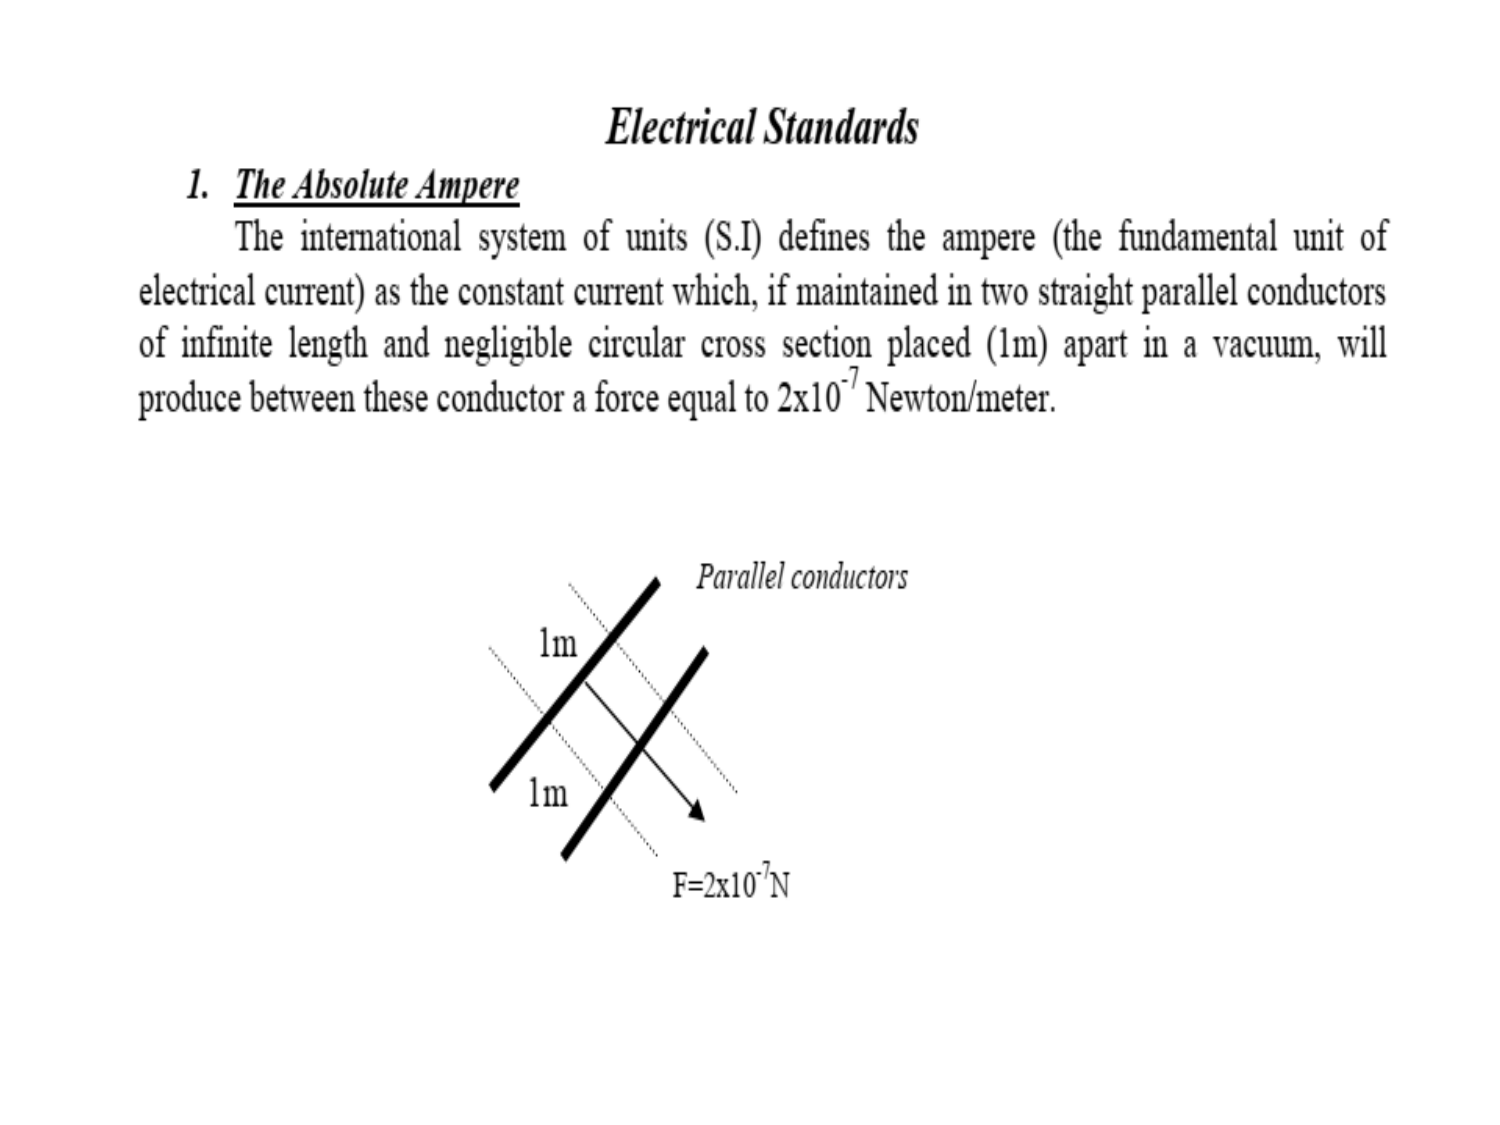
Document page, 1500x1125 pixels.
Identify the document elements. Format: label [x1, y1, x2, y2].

picture [98, 99, 1402, 976]
